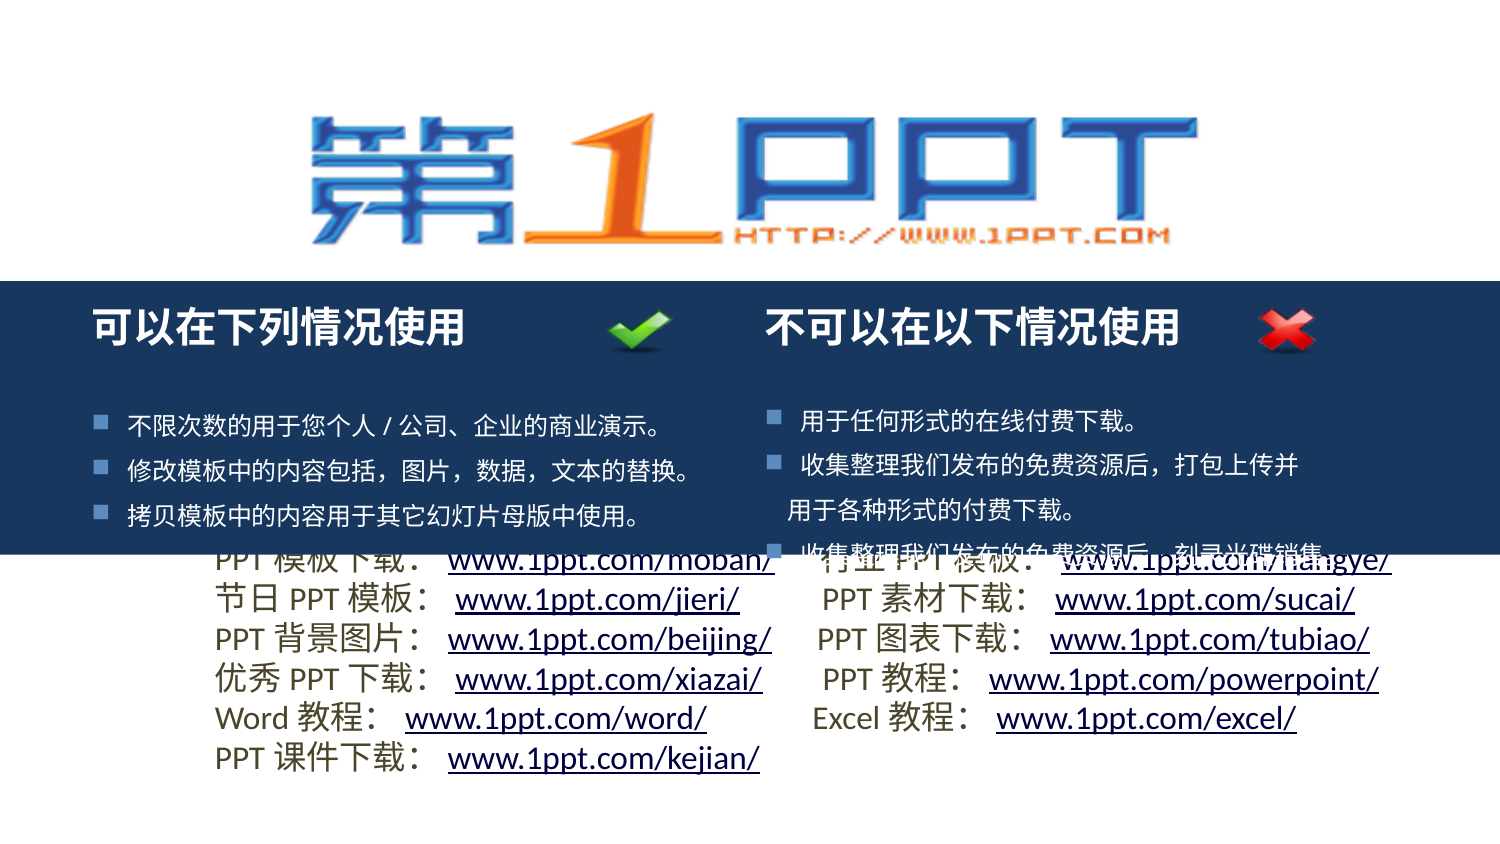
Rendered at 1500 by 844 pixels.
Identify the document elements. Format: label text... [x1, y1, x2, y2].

text_box 不可以在以下情况使用 用于任何形式的在线付费下载。 收集整理我们发布的免费资源后，打包上传并 用于各种形式的付费下载。 收集整理我们发布的免费资源后，刻录光碟销售。 [750, 293, 1424, 537]
text_box PPT模板下载：www.1ppt.com/moban/ 行业PPT模板：www.1ppt.com/hangye/ 节日PPT模板：www.1ppt.com/jieri/ PPT素材下载：www.1ppt.com/sucai/ PPT背景图片：www.1ppt.com/beijing/ PPT图表下载：www.1ppt.com/tubiao/ 优秀PPT下载：www.1ppt.com/xiazai/ PPT教程：www.1ppt.com/powerpoint/ Word教程：www.1ppt.com/word/ Excel教程：www.1ppt.com/excel/ PPT课件下载：www.1ppt.com/kejian/ [198, 555, 1500, 823]
picture [134, 14, 1400, 355]
text_box [0, 281, 1500, 555]
text_box 可以在下列情况使用 不限次数的用于您个人/公司、企业的商业演示。 修改模板中的内容包括，图片，数据，文本的替换。 拷贝模板中的内容用于其它幻灯片母版中使用。 [76, 293, 750, 537]
